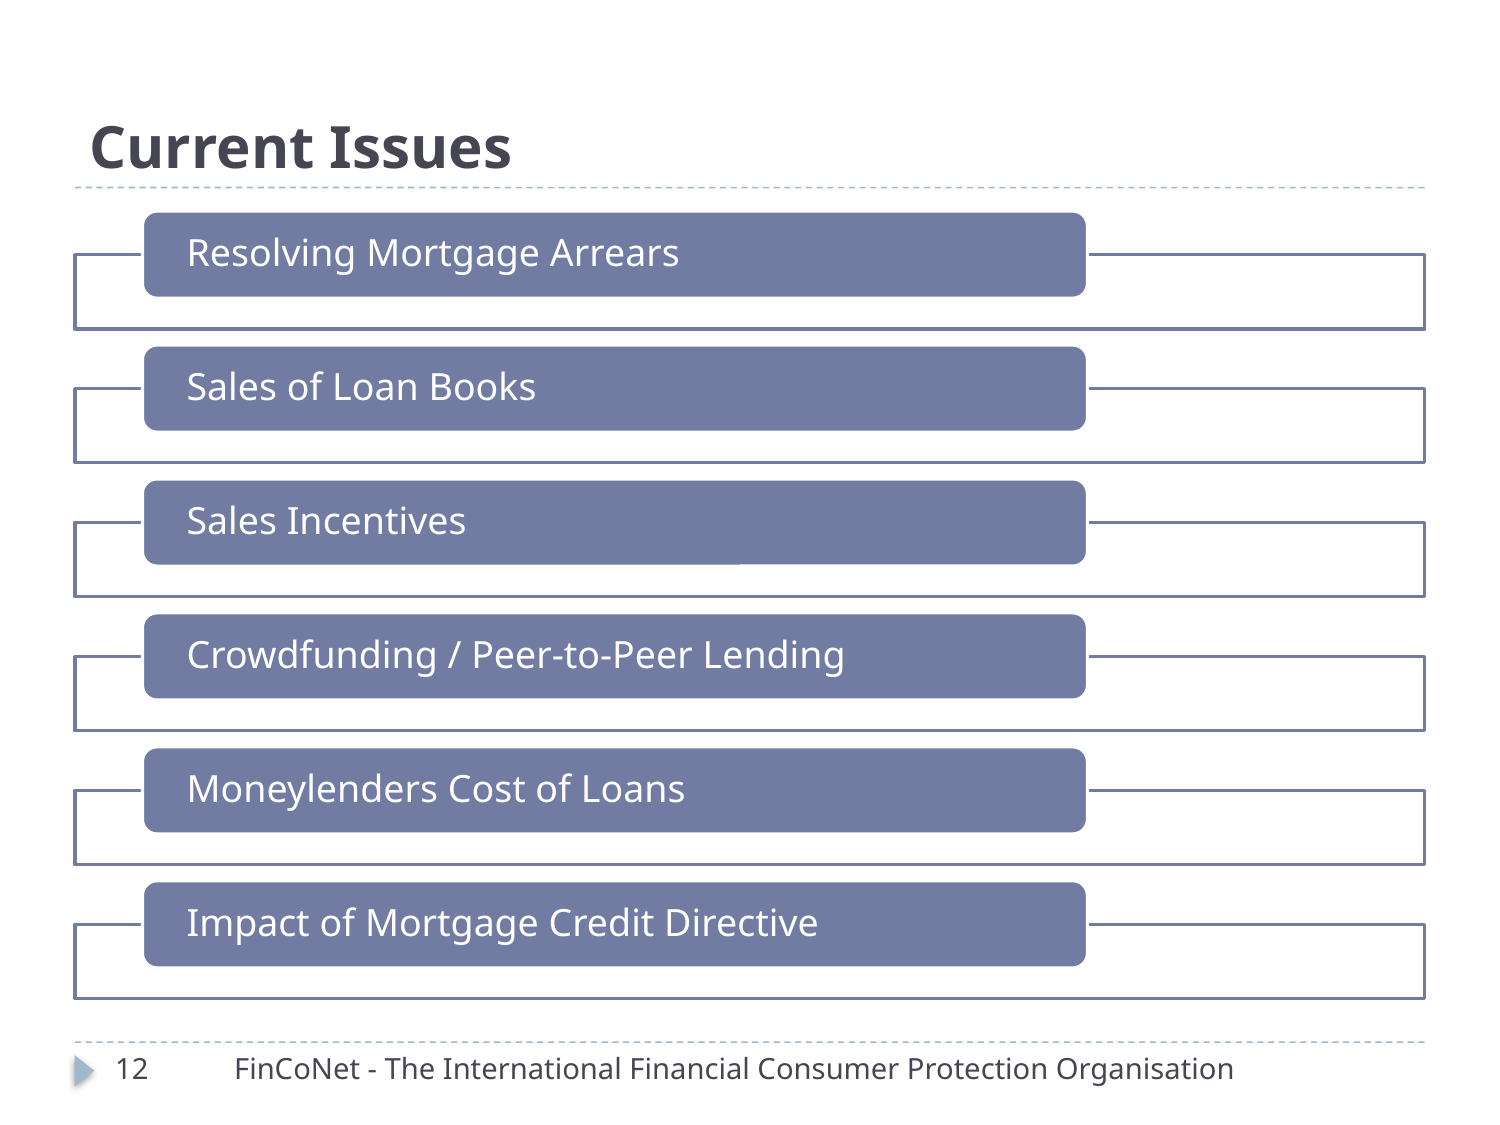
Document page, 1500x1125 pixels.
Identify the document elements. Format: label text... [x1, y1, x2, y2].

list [74, 199, 1426, 1011]
footer FinCoNet - The International Financial Consumer Protection Organisation [426, 1042, 1258, 1103]
title Current Issues [75, 24, 1425, 188]
slide_number 12 [100, 1042, 426, 1103]
